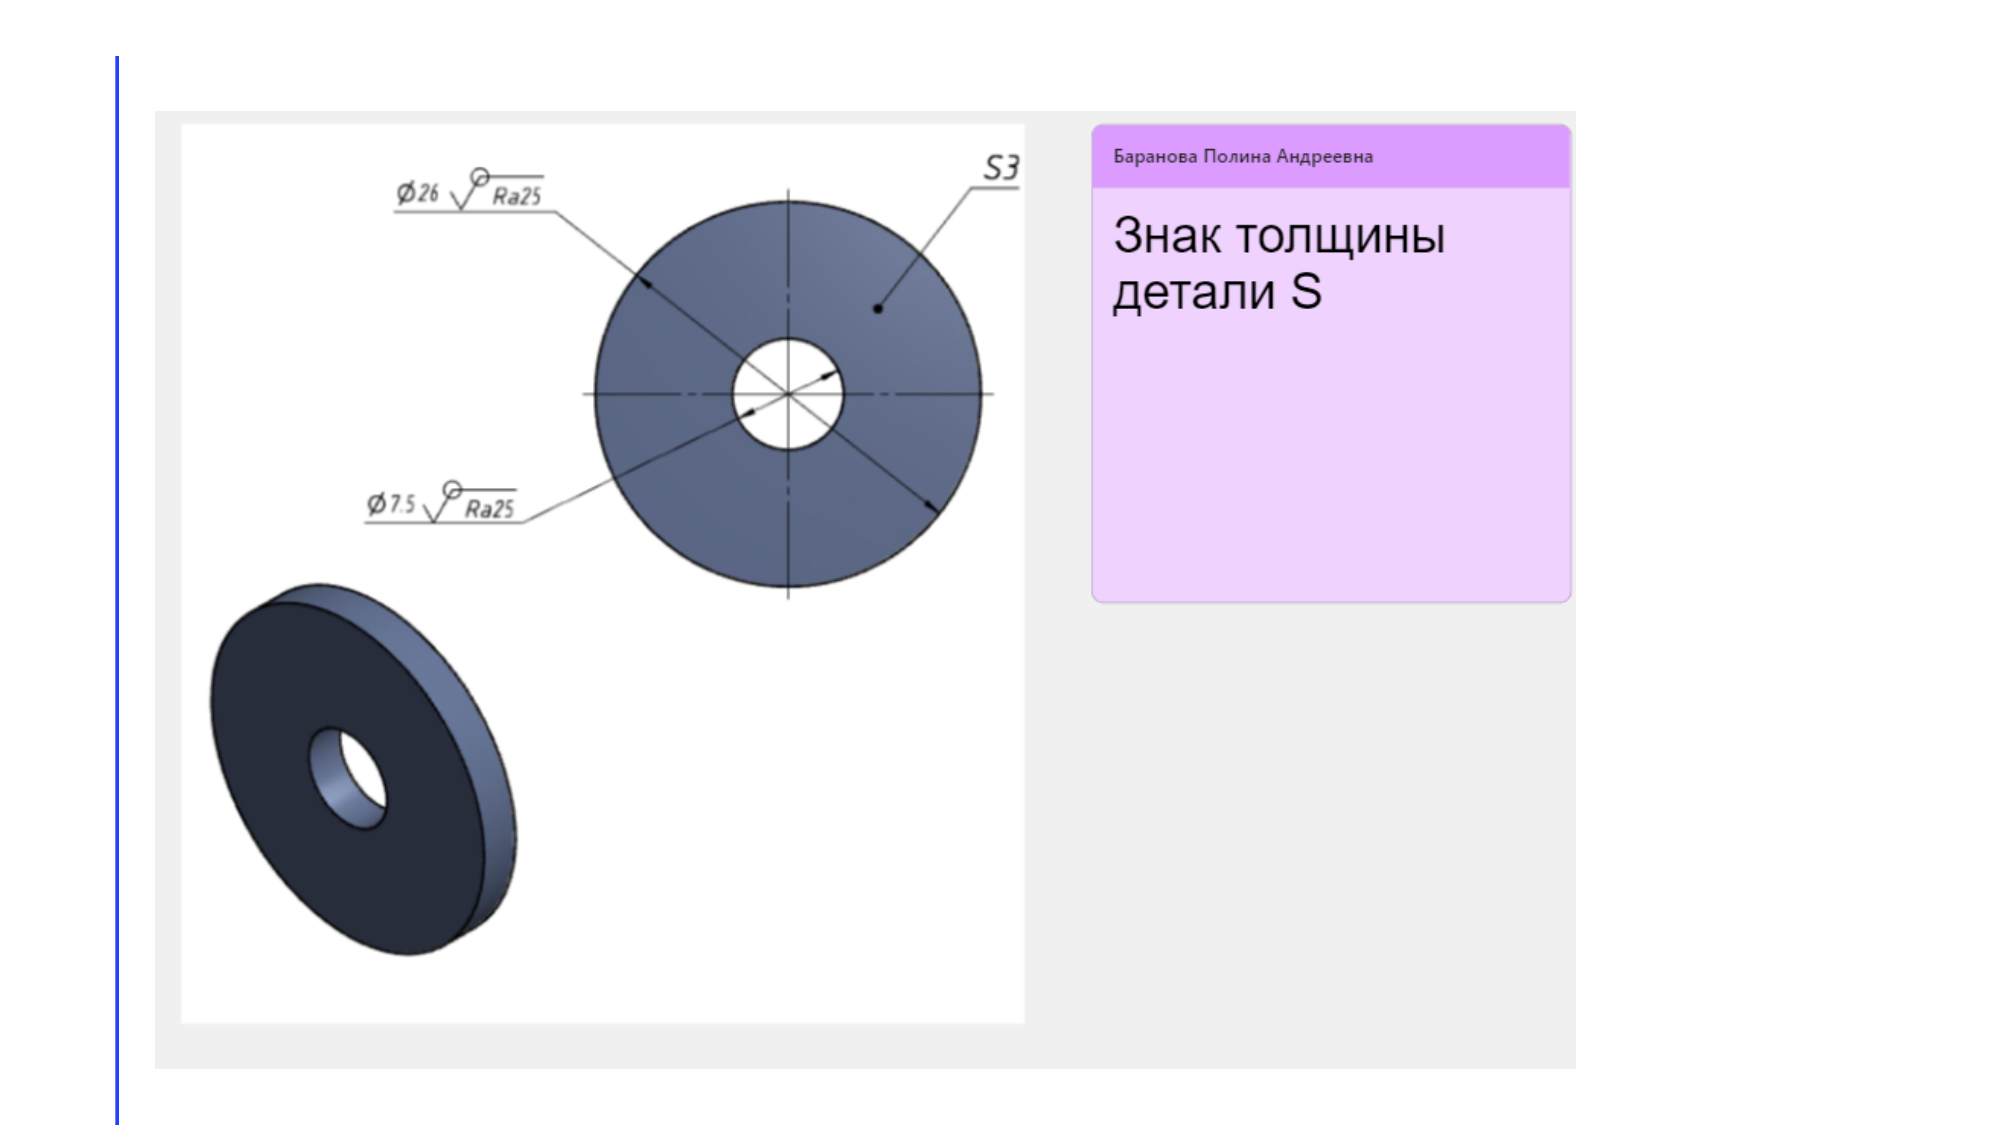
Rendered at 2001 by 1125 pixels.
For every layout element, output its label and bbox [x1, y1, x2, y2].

picture [155, 111, 1576, 1069]
